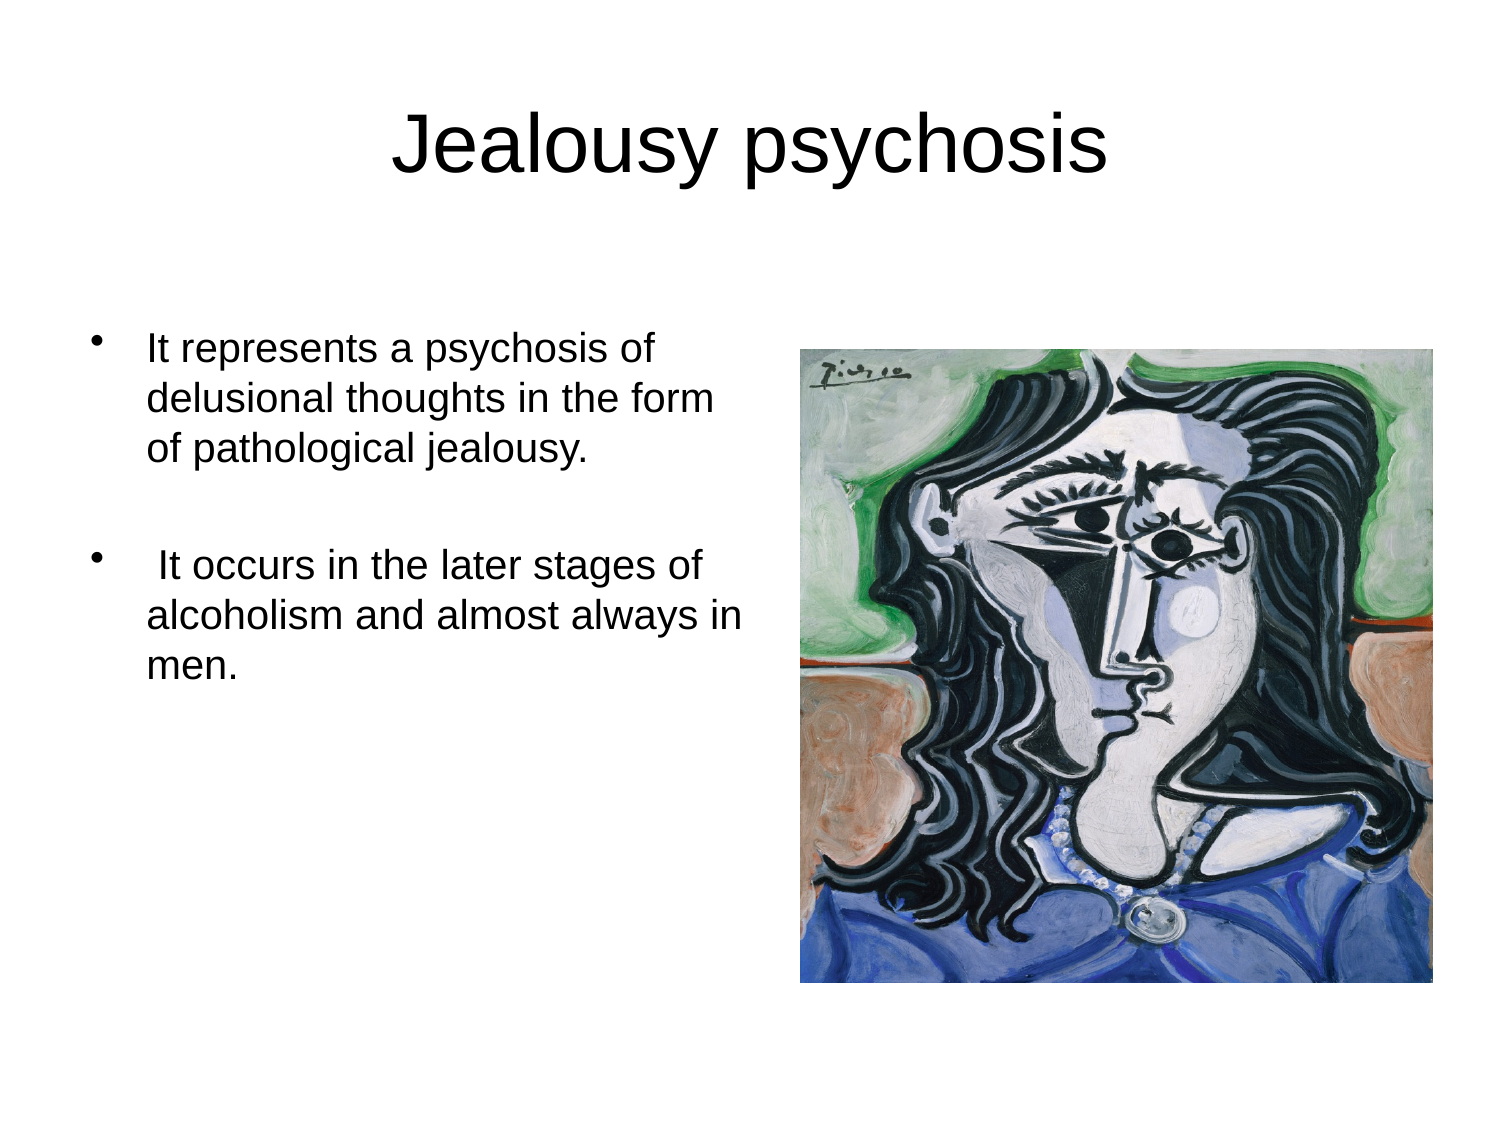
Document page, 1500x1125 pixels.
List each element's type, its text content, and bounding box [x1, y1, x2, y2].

picture [799, 349, 1434, 984]
list It represents a psychosis of delusional thoughts in the form of pathological jealousy. It occurs in the later stages of alcoholism and almost always in men. [75, 224, 774, 1062]
title Jealousy psychosis [75, 45, 1425, 233]
